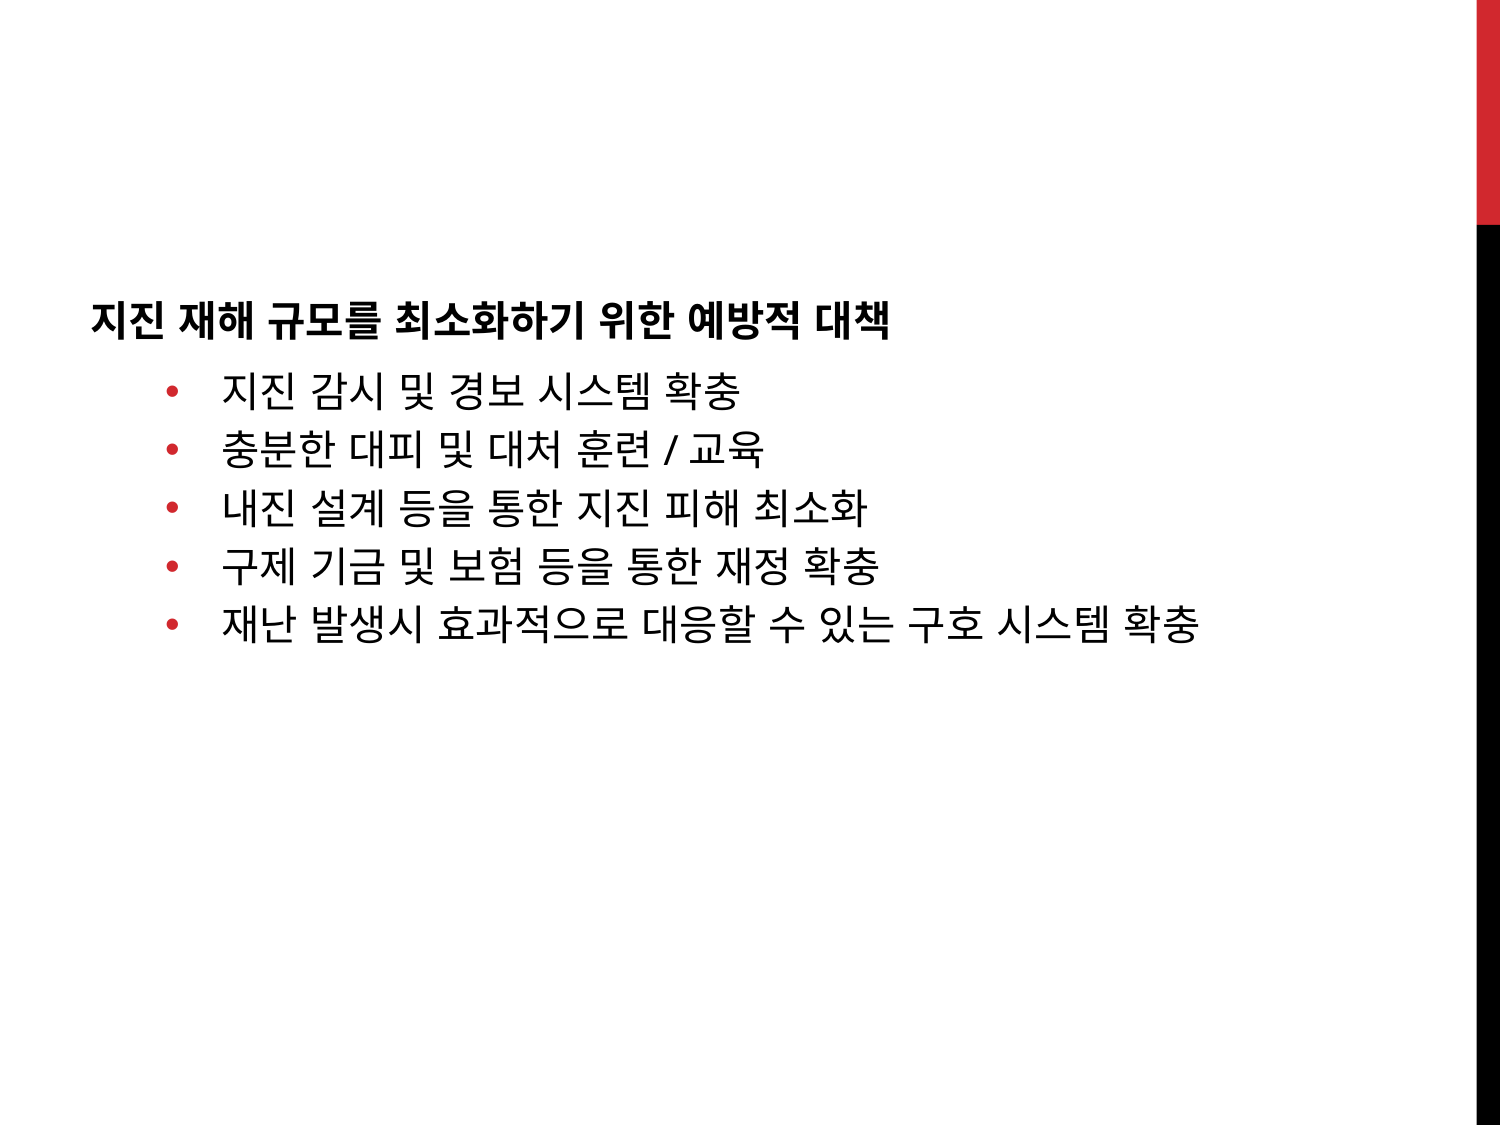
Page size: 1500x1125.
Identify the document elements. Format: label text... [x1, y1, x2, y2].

list 지진 재해 규모를 최소화하기 위한 예방적 대책 지진 감시 및 경보 시스템 확충 충분한 대피 및 대처 훈련/교육 내진 설계 등을 통한 지진 피해 최소화 구제 기금 및 보험 등을 통한 재정 확충 재난 발생시 효과적으로 대응할 수 있는 구호 시스템 확충 [75, 287, 1325, 1005]
